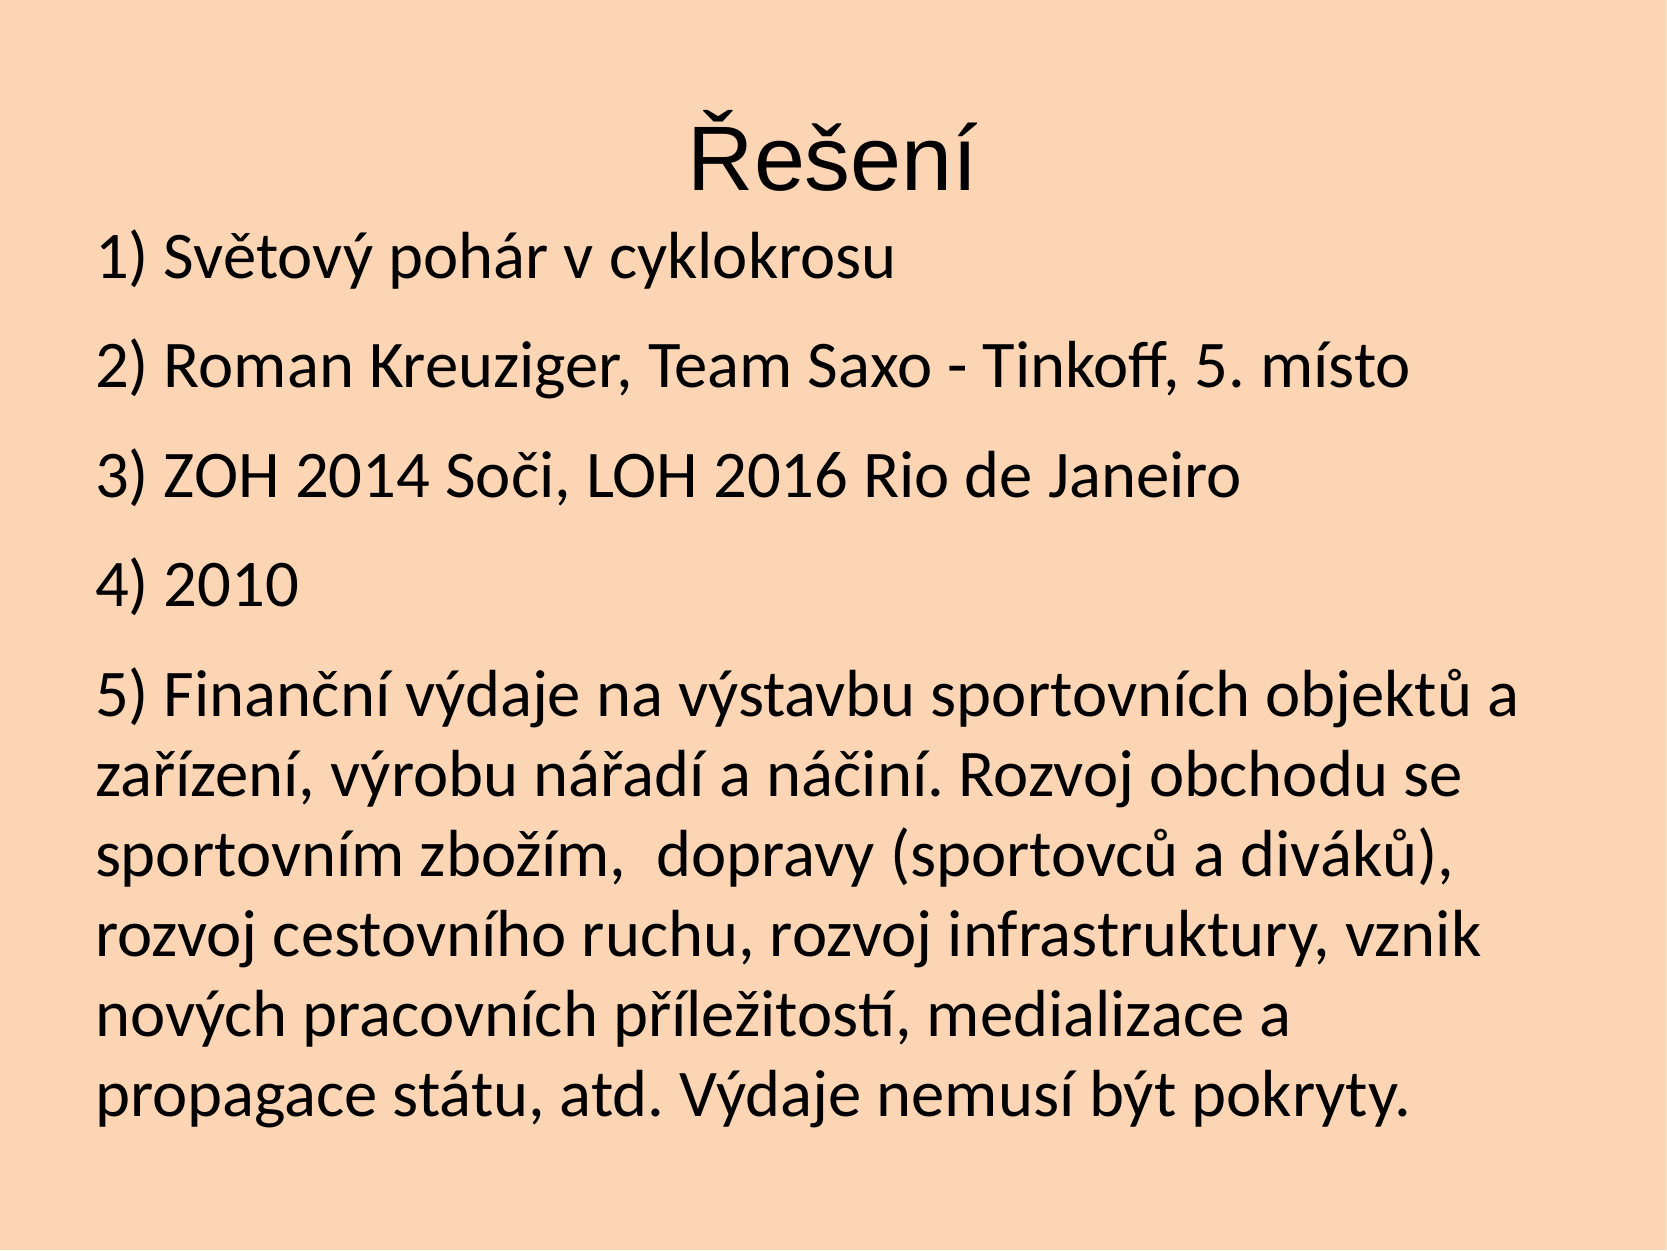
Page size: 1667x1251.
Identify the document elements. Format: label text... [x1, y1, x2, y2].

title Řešení [83, 49, 1584, 259]
list 1) Světový pohár v cyklokrosu 2) Roman Kreuziger, Team Saxo - Tinkoff, 5. místo 3) ZOH 2014 Soči, LOH 2016 Rio de Janeiro 4) 2010 5) Finanční výdaje na výstavbu sportovních objektů a zařízení, výrobu nářadí a náčiní. Rozvoj obchodu se sportovním zbožím, dopravy (sportovců a diváků), rozvoj cestovního ruchu, rozvoj infrastruktury, vznik nových pracovních příležitostí, medializace a propagace státu, atd. Výdaje nemusí být pokryty. [77, 211, 1578, 1169]
